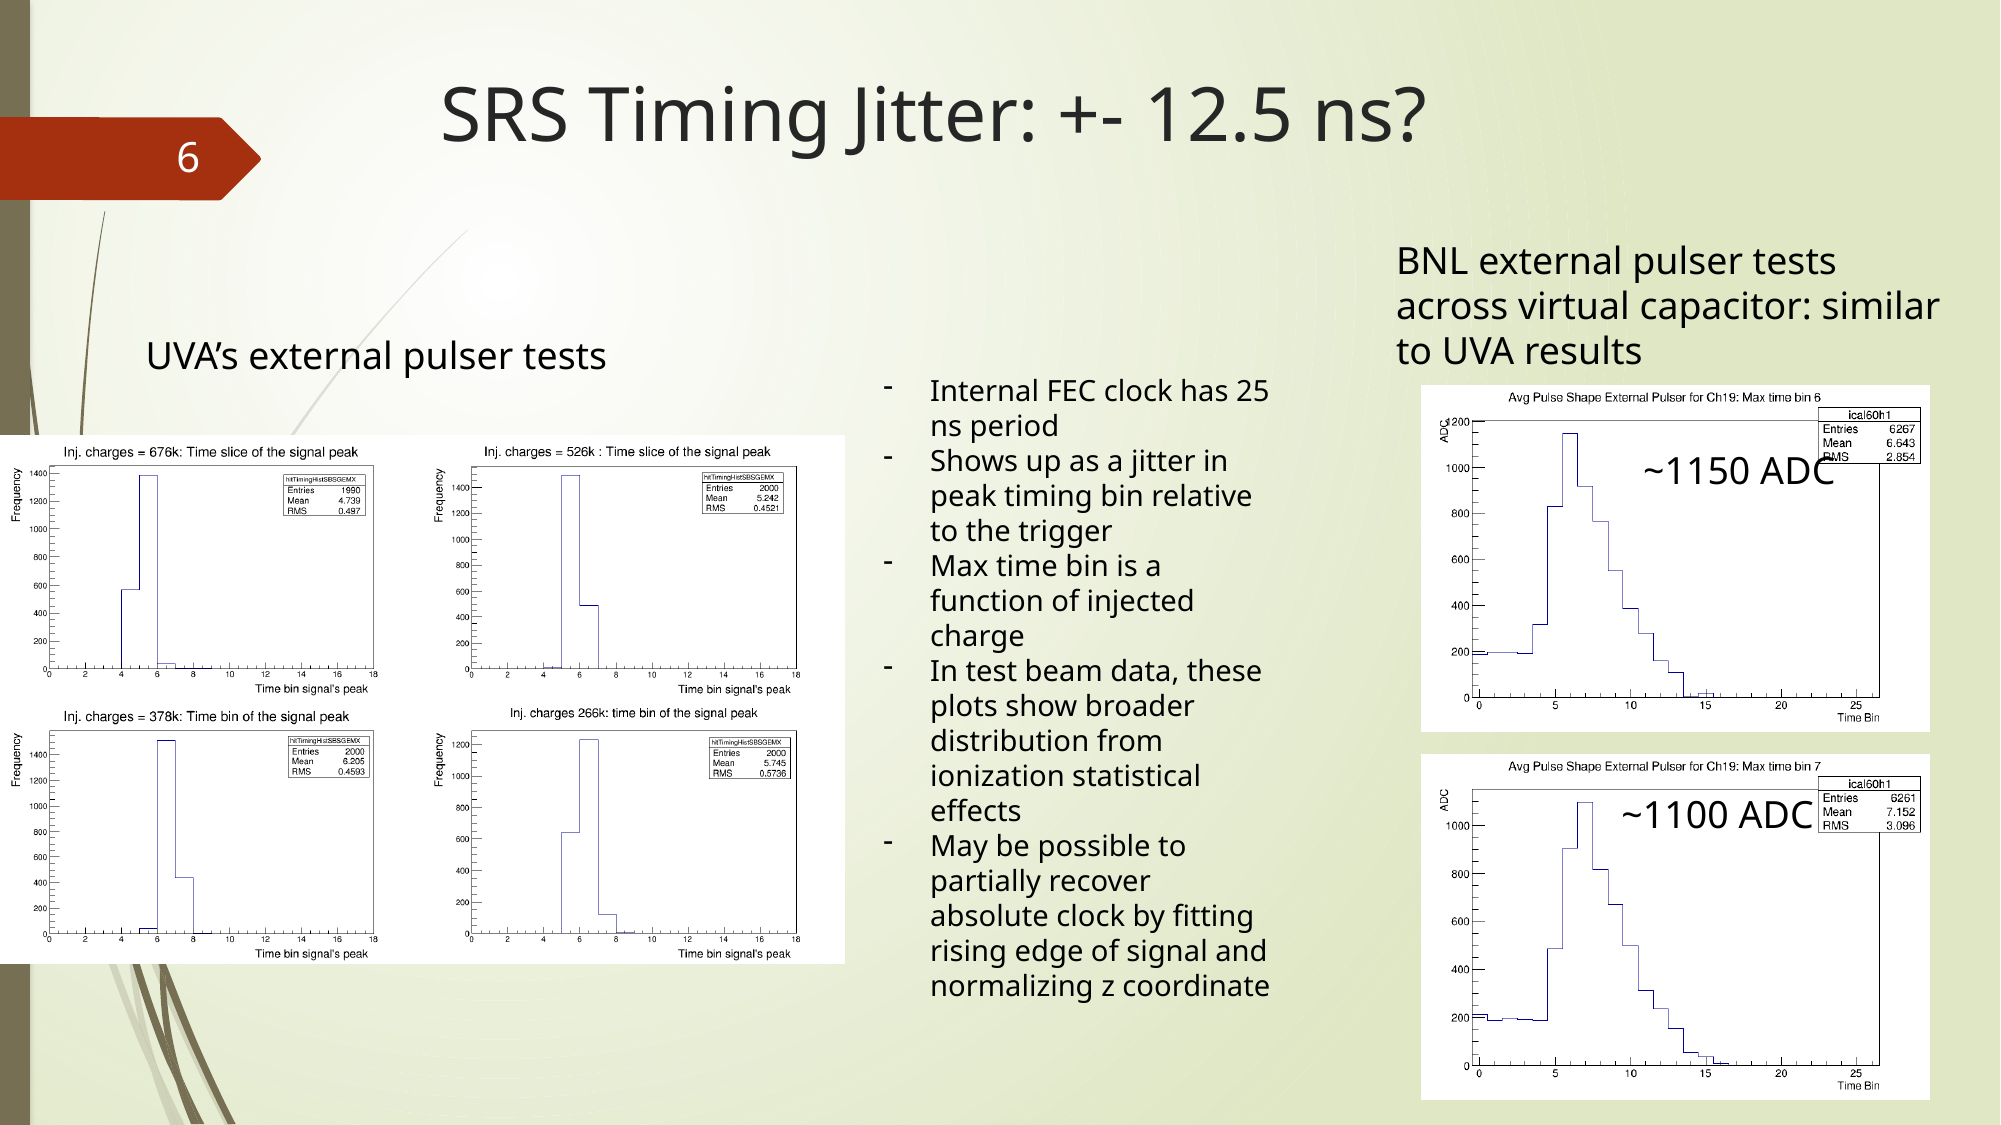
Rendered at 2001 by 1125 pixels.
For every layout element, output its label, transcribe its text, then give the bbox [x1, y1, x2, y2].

text_box BNL external pulser tests across virtual capacitor: similar to UVA results [1381, 229, 1971, 380]
text_box Internal FEC clock has 25 ns period Shows up as a jitter in peak timing bin relative to the trigger Max time bin is a function of injected charge In test beam data, these plots show broader distribution from ionization statistical effects May be possible to partially recover absolute clock by fitting rising edge of signal and normalizing z coordinate [868, 365, 1289, 1090]
slide_number 6 [87, 129, 216, 190]
title SRS Timing Jitter: +- 12.5 ns? [425, 59, 1888, 270]
picture [1421, 753, 1930, 1101]
picture [1421, 385, 1930, 732]
picture [0, 435, 846, 964]
text_box UVA’s external pulser tests [130, 324, 720, 385]
